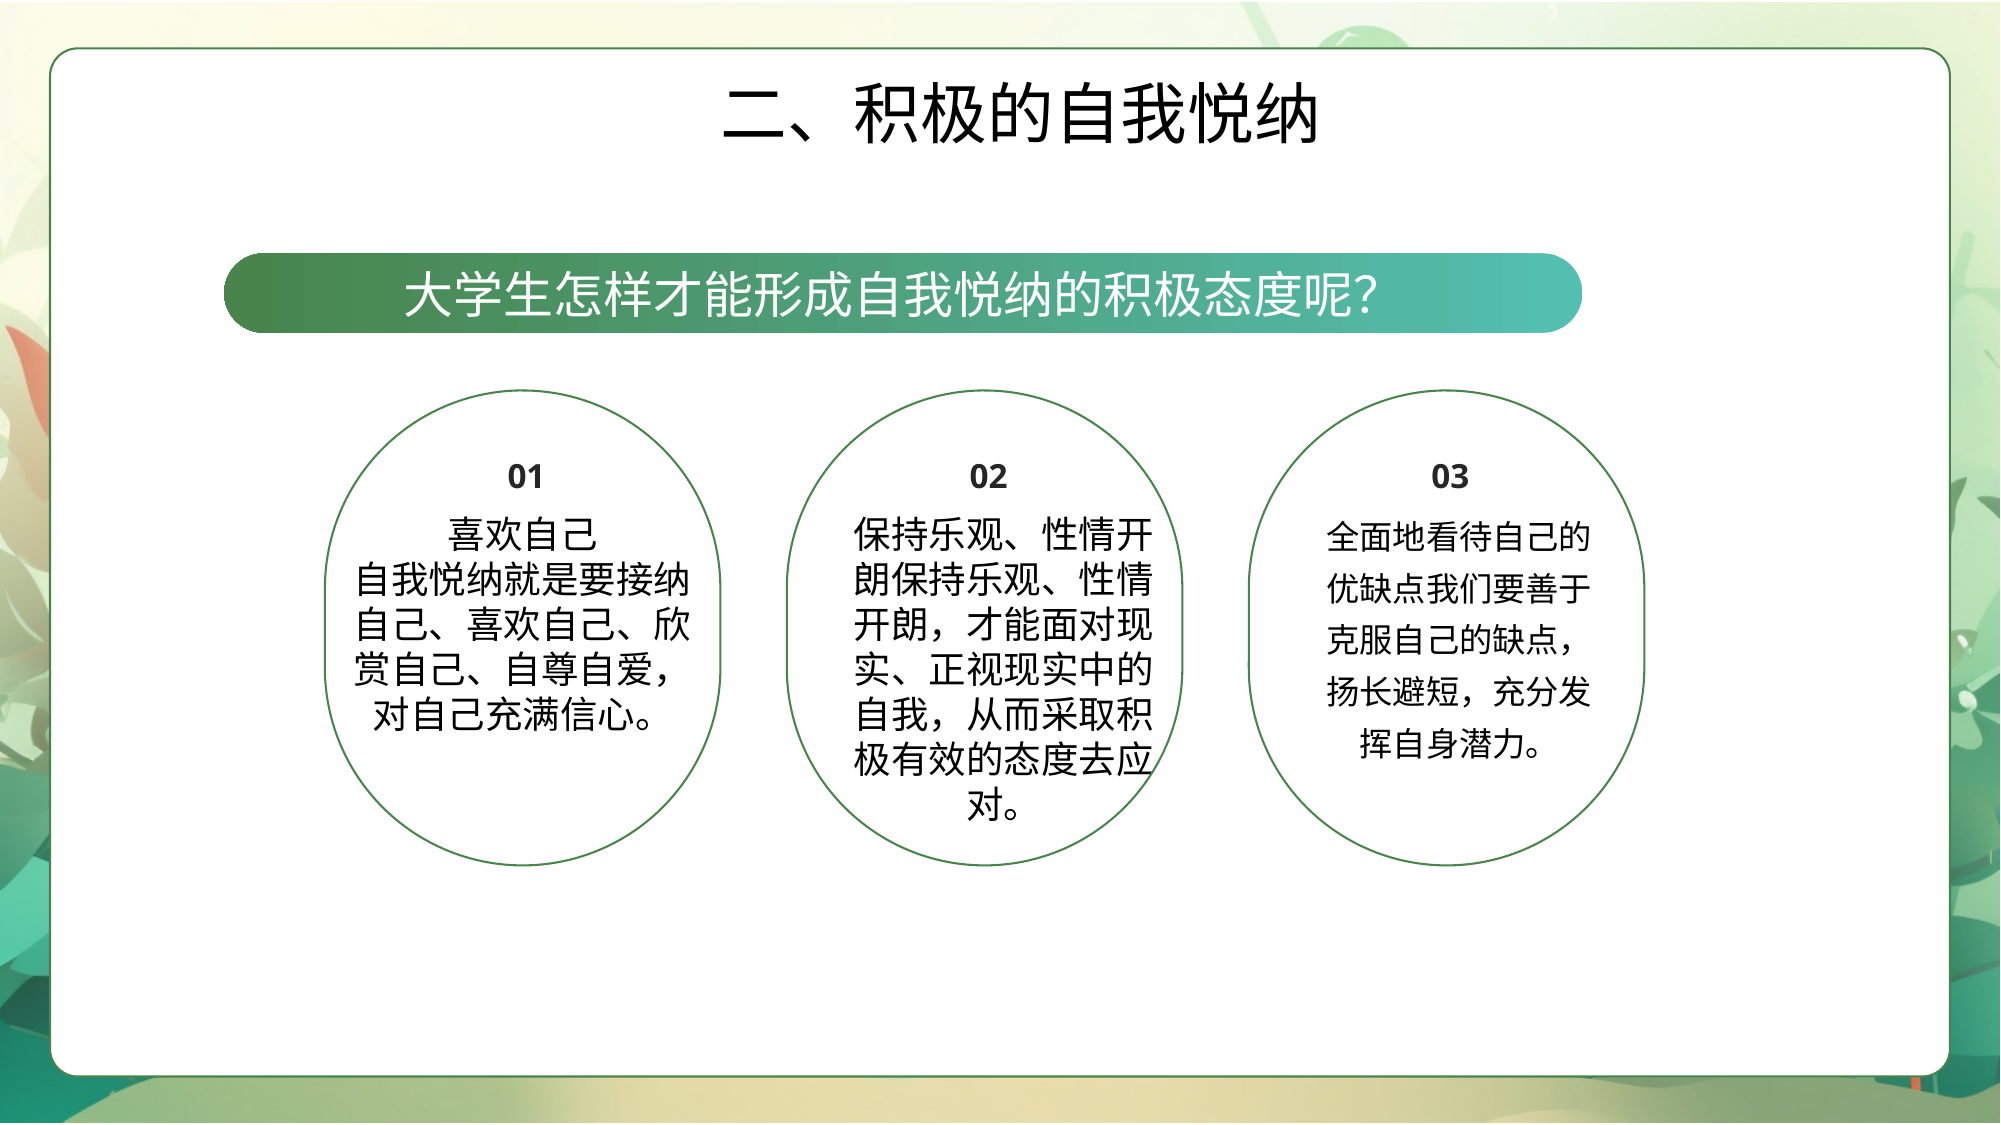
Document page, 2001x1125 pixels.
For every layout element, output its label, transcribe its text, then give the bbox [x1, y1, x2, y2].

text_box 二、积极的自我悦纳 [459, 64, 1583, 160]
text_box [1248, 390, 1645, 866]
picture [0, 2, 2000, 1123]
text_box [324, 390, 721, 866]
text_box 大学生怎样才能形成自我悦纳的积极态度呢？ [223, 252, 1584, 334]
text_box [786, 390, 1183, 866]
